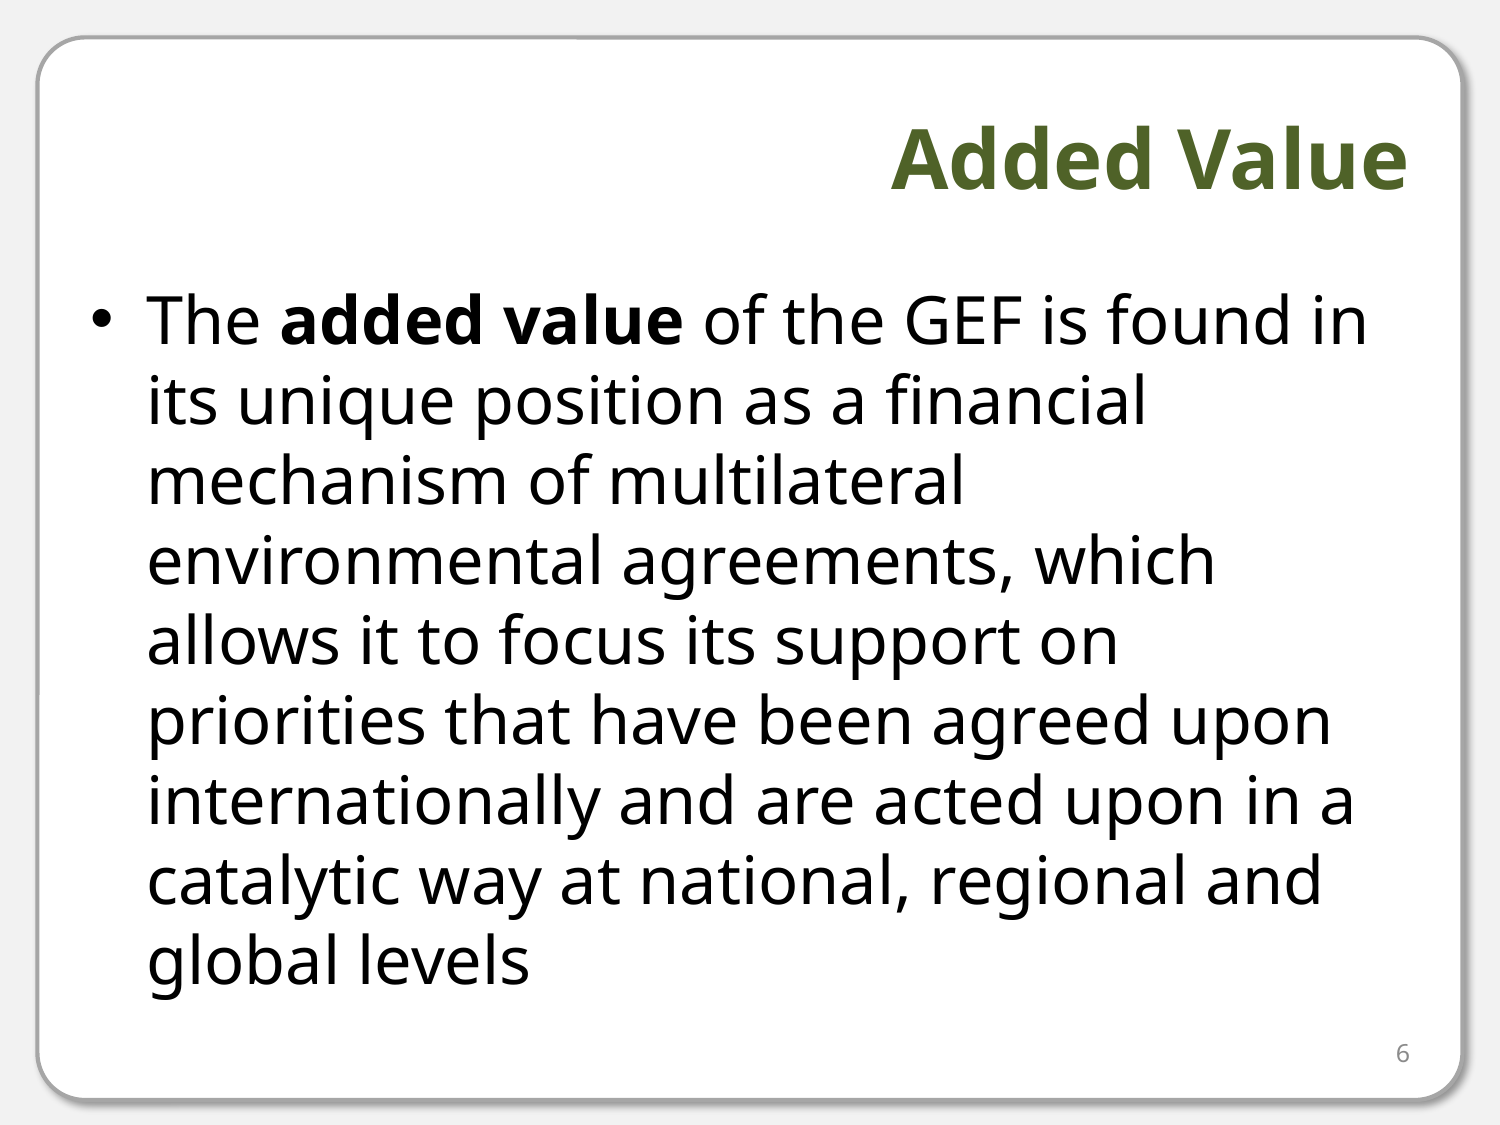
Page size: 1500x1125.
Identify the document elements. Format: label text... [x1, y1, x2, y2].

title Added Value [75, 62, 1425, 250]
slide_number 6 [1074, 1025, 1425, 1085]
list The added value of the GEF is found in its unique position as a financial mechanism of multilateral environmental agreements, which allows it to focus its support on priorities that have been agreed upon internationally and are acted upon in a catalytic way at national, regional and global levels [75, 270, 1425, 1013]
